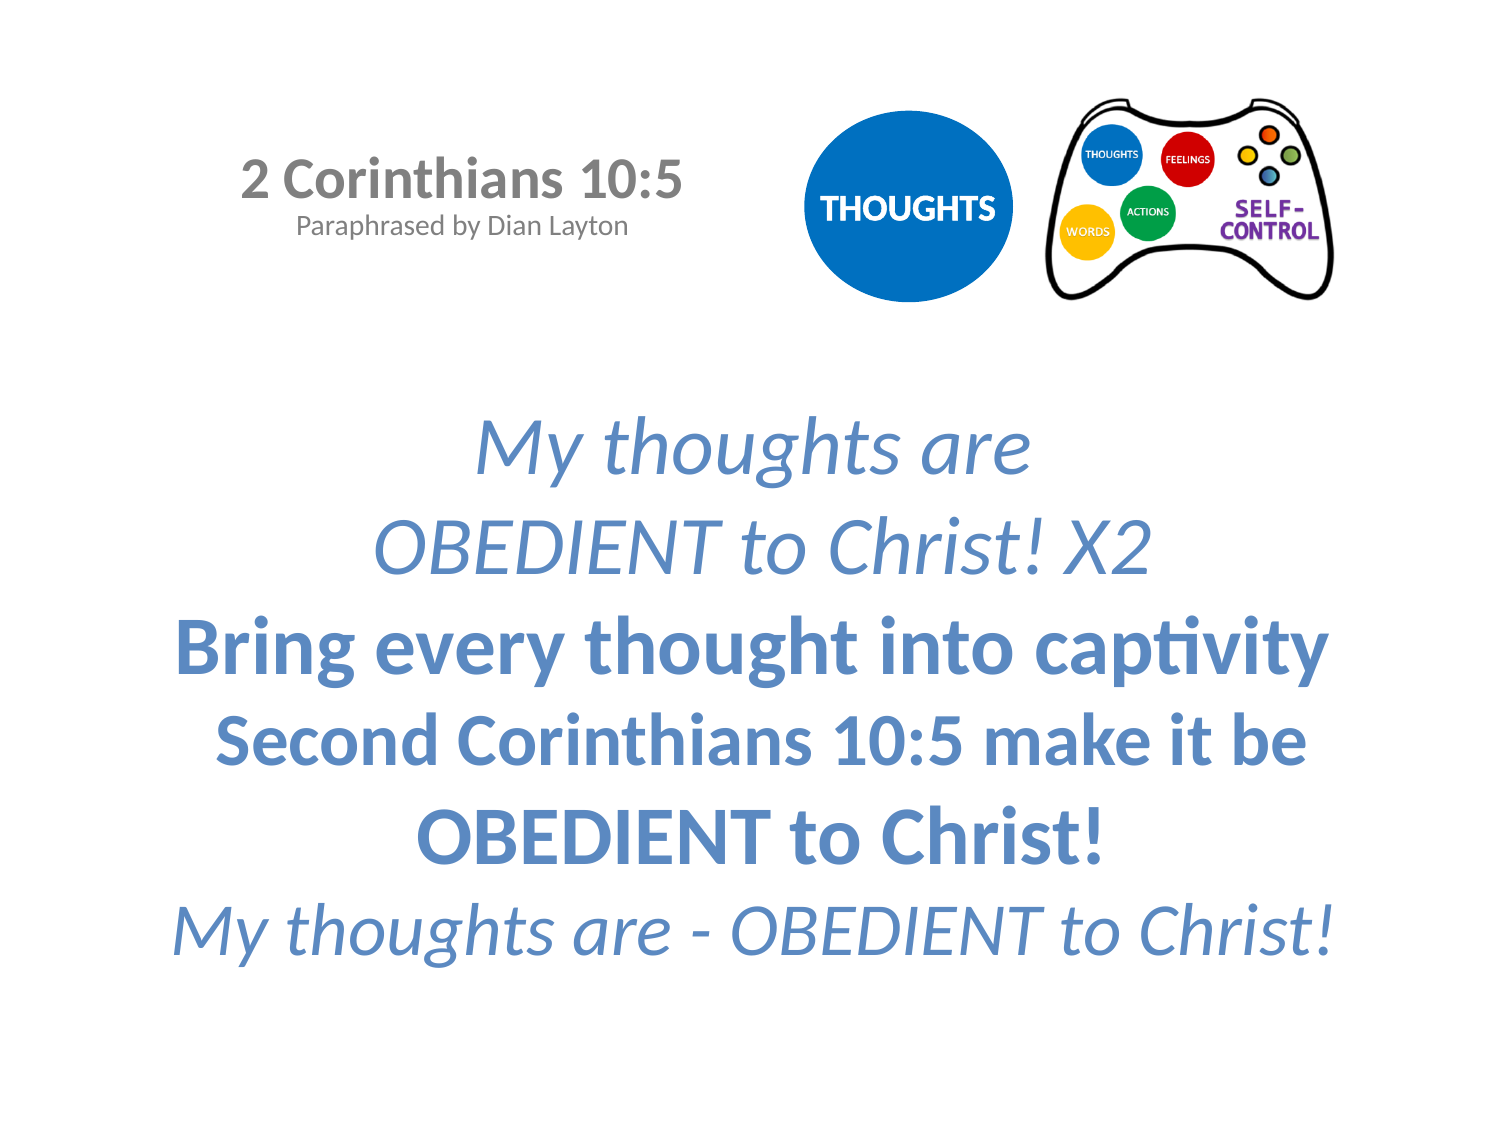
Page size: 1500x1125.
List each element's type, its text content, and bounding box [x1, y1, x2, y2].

text_box My thoughts are OBEDIENT to Christ! X2 Bring every thought into captivity Second Corinthians 10:5 make it be OBEDIENT to Christ! My thoughts are - OBEDIENT to Christ! [150, 383, 1375, 900]
title 2 Corinthians 10:5 Paraphrased by Dian Layton [112, 62, 813, 250]
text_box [804, 92, 1351, 314]
